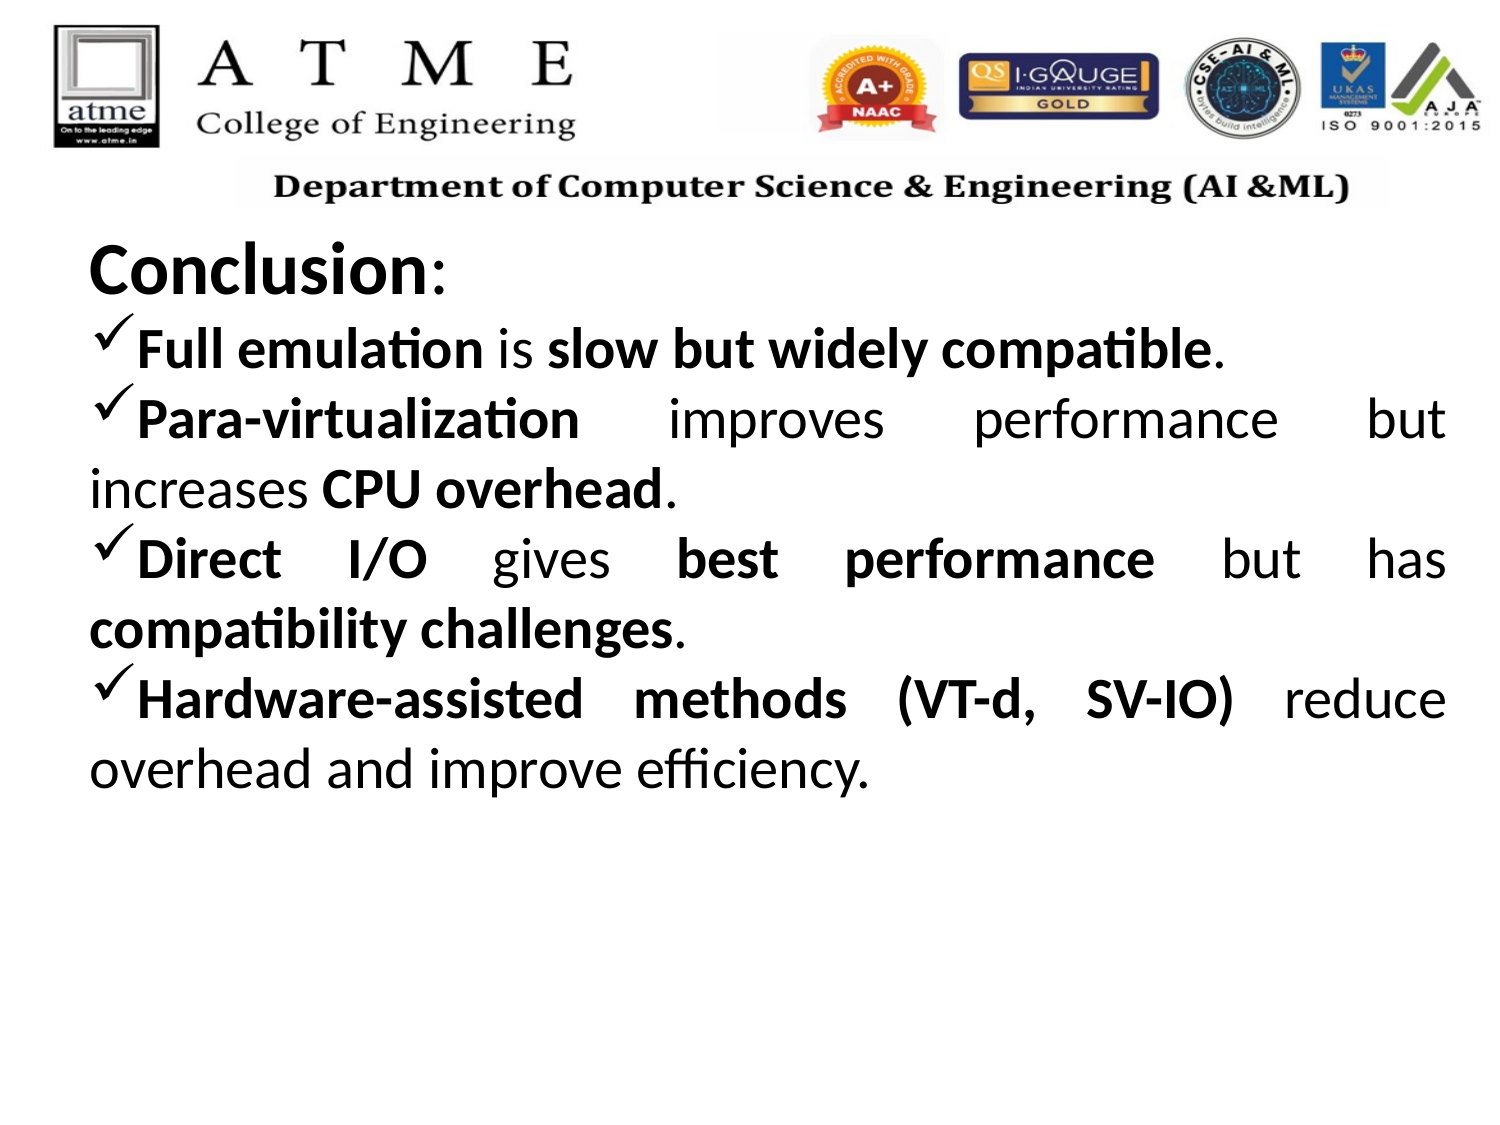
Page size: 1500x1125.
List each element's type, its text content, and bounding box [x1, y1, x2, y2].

text_box Conclusion: Full emulation is slow but widely compatible. Para-virtualization improves performance but increases CPU overhead. Direct I/O gives best performance but has compatibility challenges. Hardware-assisted methods (VT-d, SV-IO) reduce overhead and improve efficiency. [75, 234, 1463, 808]
picture [24, 0, 1500, 226]
